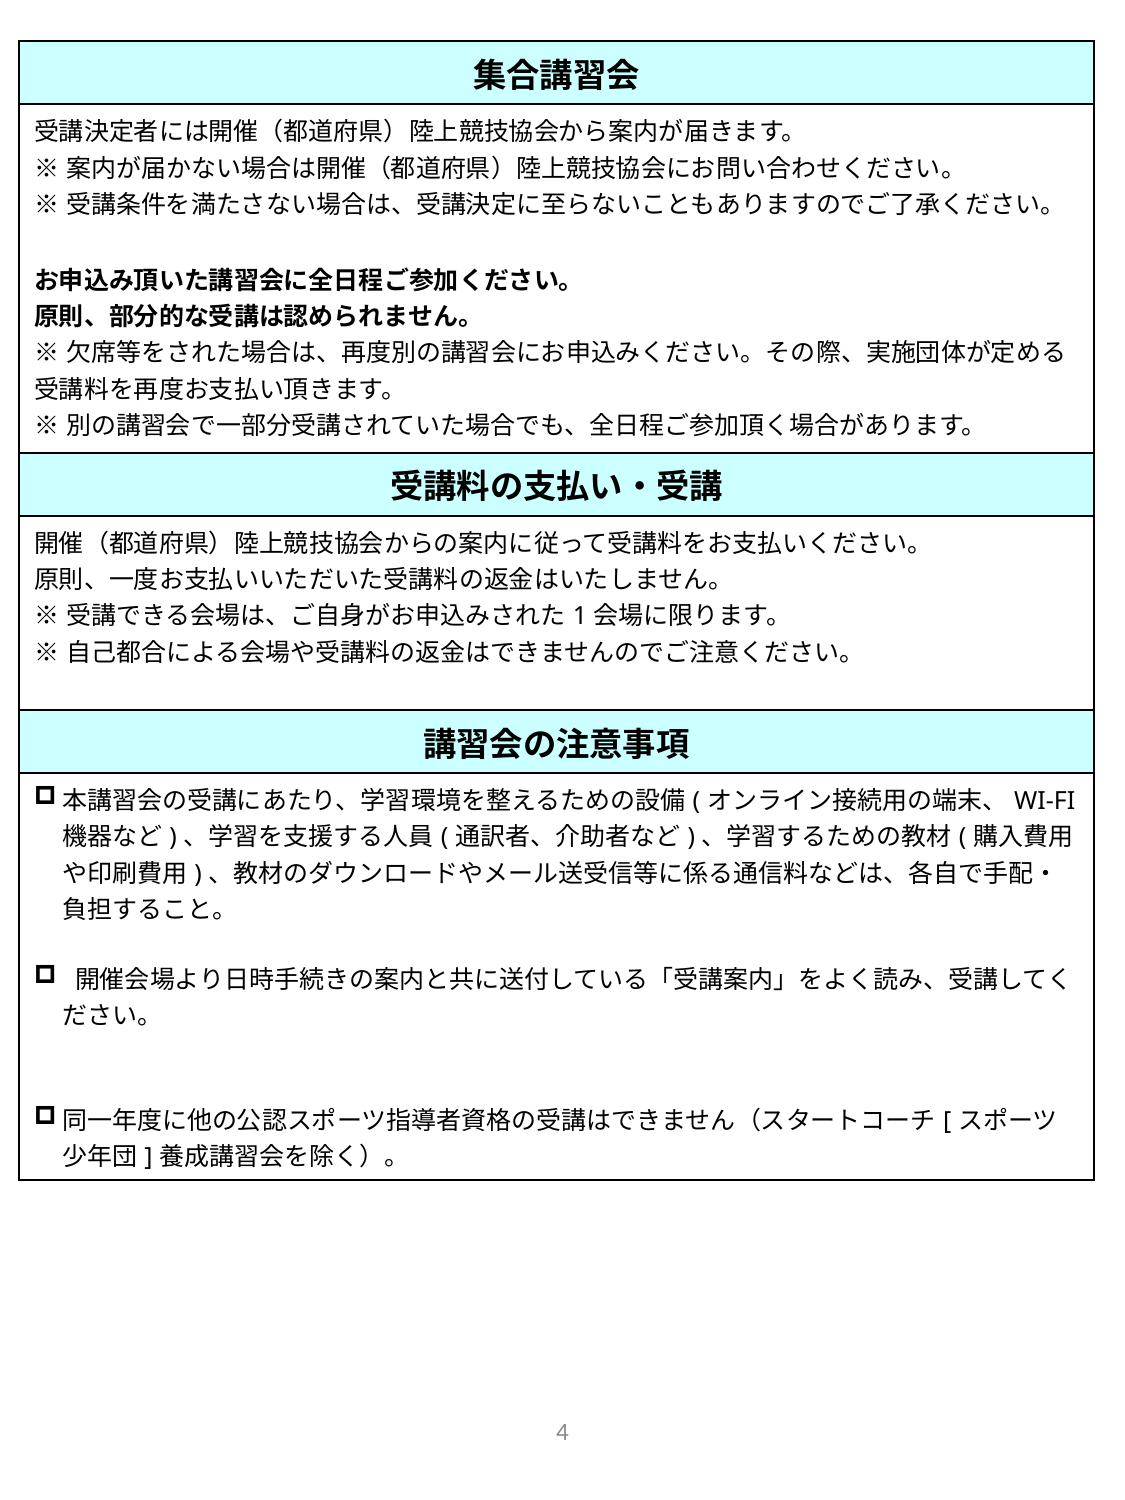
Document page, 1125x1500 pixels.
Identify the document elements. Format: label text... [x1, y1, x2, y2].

table_cell 開催（都道府県）陸上競技協会からの案内に従って受講料をお支払いください。 原則、一度お支払いいただいた受講料の返金はいたしません。 ※受講できる会場は、ご自身がお申込みされた1会場に限ります。 ※自己都合による会場や受講料の返金はできませんのでご注意ください。 [20, 517, 1093, 709]
table_cell 本講習会の受講にあたり、学習環境を整えるための設備(オンライン接続用の端末、WI-FI機器など)、学習を支援する人員(通訳者、介助者など)、学習するための教材(購入費用や印刷費用)、教材のダウンロードやメール送受信等に係る通信料などは、各自で手配・負担すること。 開催会場より日時手続きの案内と共に送付している「受講案内」をよく読み、受講してください。 同一年度に他の公認スポーツ指導者資格の受講はできません（スタートコーチ[スポーツ少年団]養成講習会を除く）。 [20, 774, 1093, 1179]
table_cell 受講決定者には開催（都道府県）陸上競技協会から案内が届きます。 ※案内が届かない場合は開催（都道府県）陸上競技協会にお問い合わせください。 ※受講条件を満たさない場合は、受講決定に至らないこともありますのでご了承ください。 お申込み頂いた講習会に全日程ご参加ください。 原則、部分的な受講は認められません。 ※欠席等をされた場合は、再度別の講習会にお申込みください。その際、実施団体が定める受講料を再度お支払い頂きます。 ※別の講習会で一部分受講されていた場合でも、全日程ご参加頂く場合があります。 [20, 105, 1093, 452]
text_box 4 [431, 1390, 694, 1471]
table_cell 受講料の支払い・受講 [20, 454, 1093, 515]
table_cell 講習会の注意事項 [20, 711, 1093, 772]
table_header 集合講習会 [20, 42, 1093, 103]
